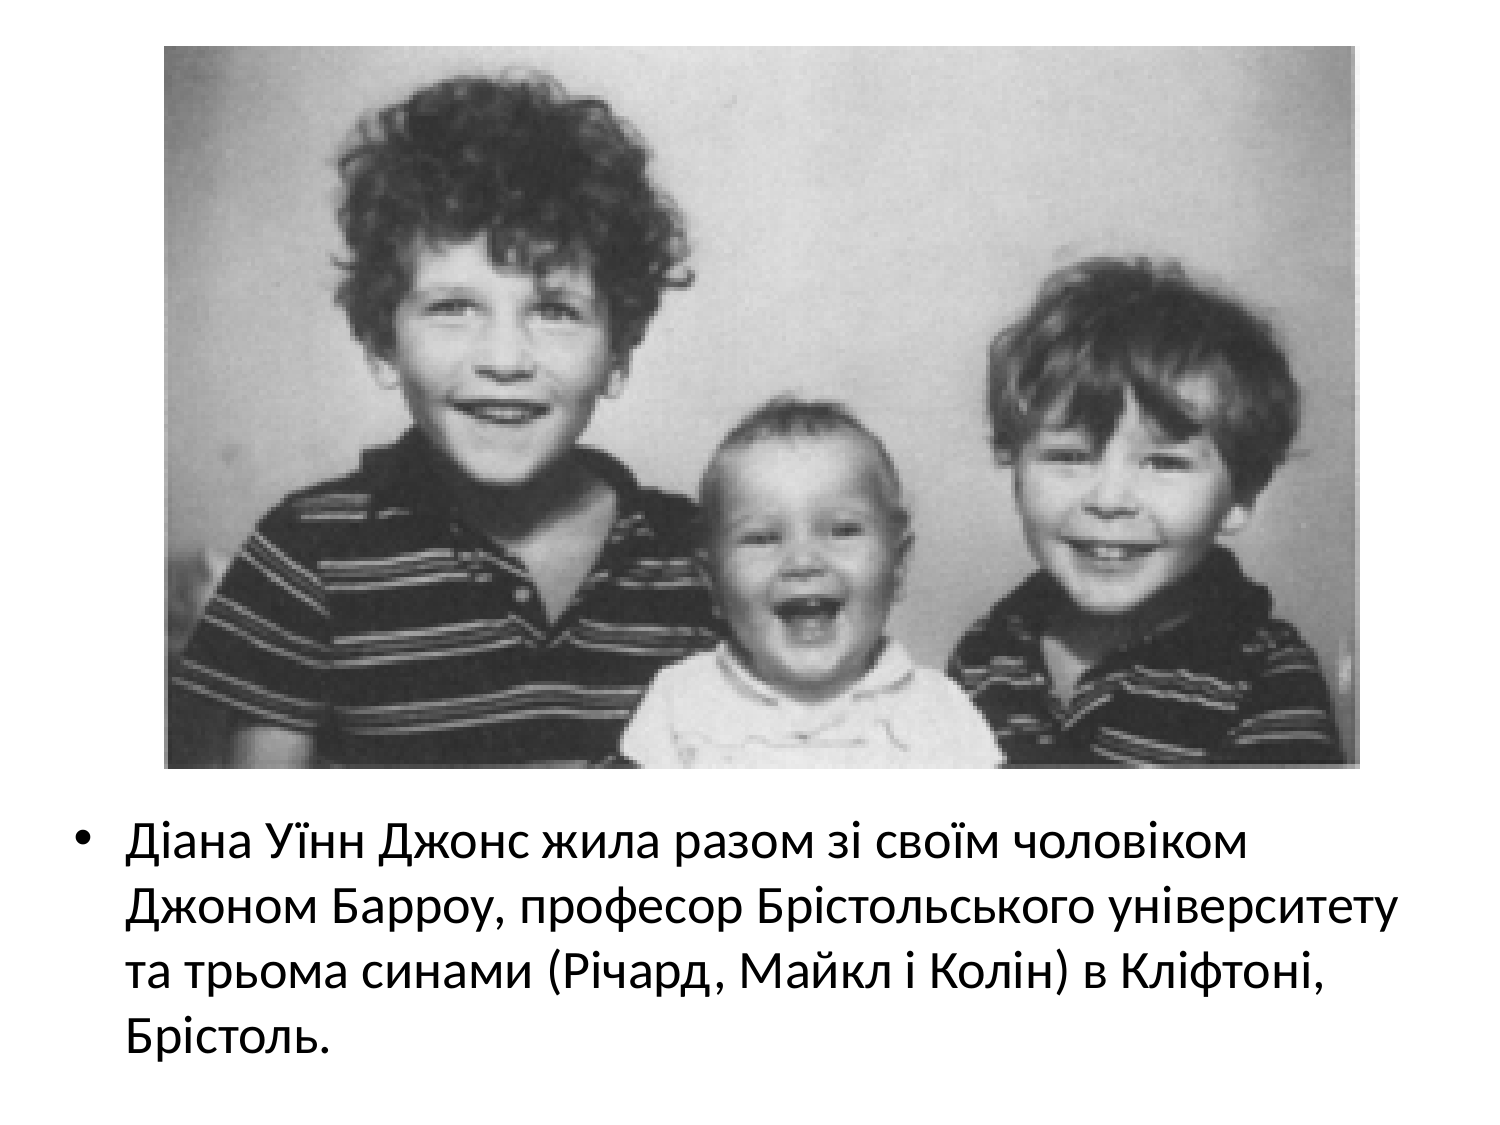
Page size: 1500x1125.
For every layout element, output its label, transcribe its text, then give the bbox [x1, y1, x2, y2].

list Діана Уїнн Джонс жила разом зі своїм чоловіком Джоном Барроу, професор Брістольського університету та трьома синами (Річард, Майкл і Колін) в Кліфтоні, Брістоль. [58, 796, 1418, 1074]
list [163, 46, 1360, 770]
